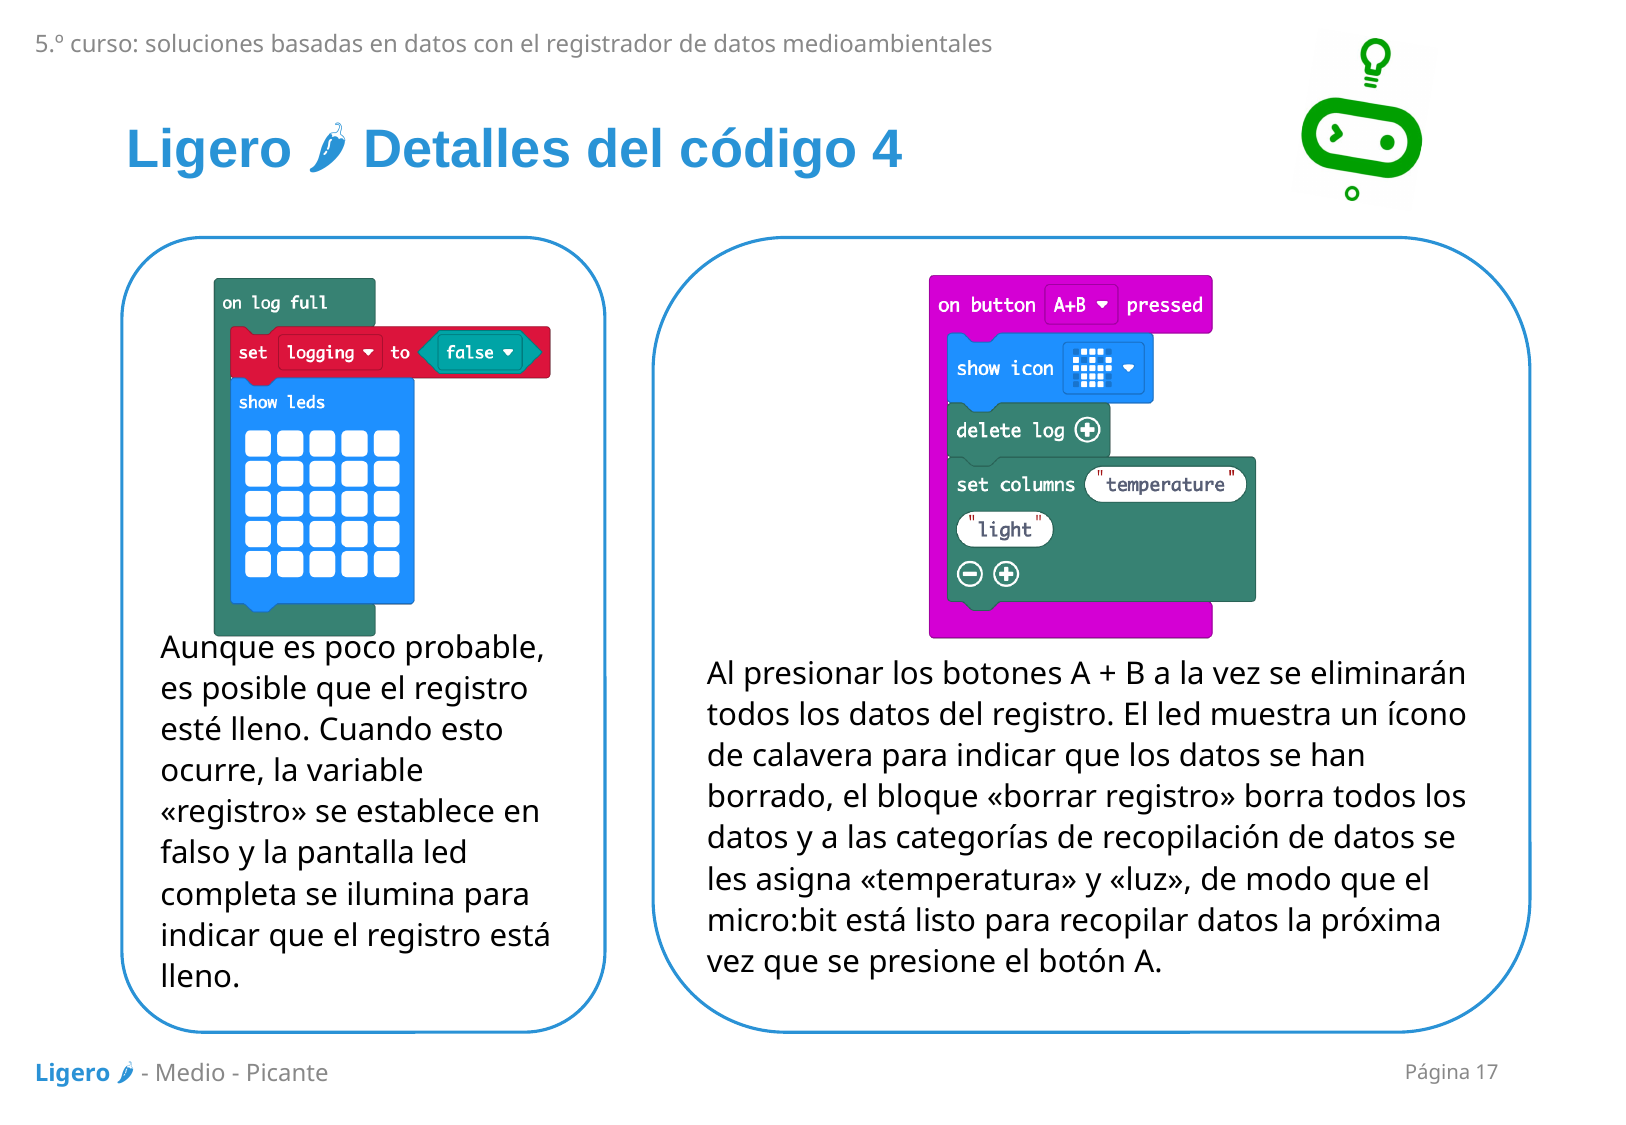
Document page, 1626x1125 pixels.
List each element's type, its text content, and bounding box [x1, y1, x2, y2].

text_box Al presionar los botones A + B a la vez se eliminarán todos los datos del registro. El led muestra un ícono de calavera para indicar que los datos se han borrado, el bloque «borrar registro» borra todos los datos y a las categorías de recopilación de datos se les asigna «temperatura» y «luz», de modo que el micro:bit está listo para recopilar datos la próxima vez que se presione el botón A. [653, 237, 1530, 1033]
title Ligero 🌶️ Detalles del código 4 [111, 74, 1514, 225]
picture [1292, 29, 1437, 210]
picture [908, 254, 1275, 655]
picture [200, 263, 552, 647]
slide_number Página 17 [1147, 1042, 1514, 1103]
text_box Aunque es poco probable, es posible que el registro esté lleno. Cuando esto ocurre, la variable «registro» se establece en falso y la pantalla led completa se ilumina para indicar que el registro está lleno. [121, 237, 605, 1033]
text_box Ligero 🌶️ - Medio - Picante [19, 1042, 623, 1103]
